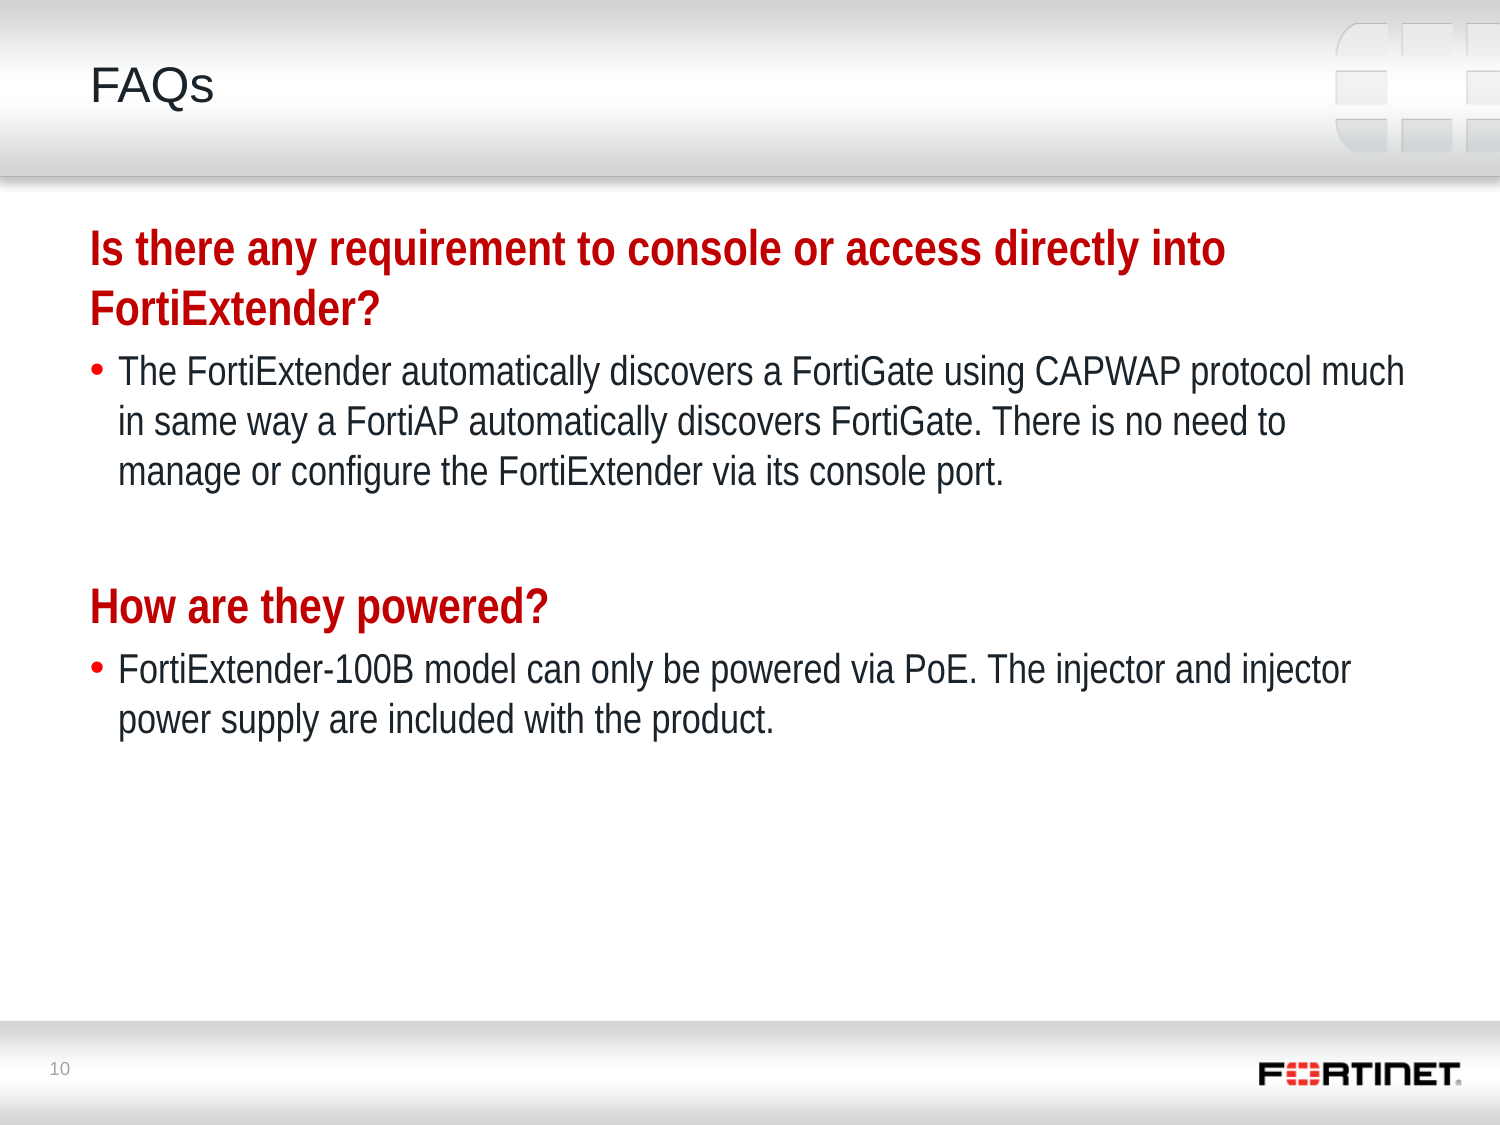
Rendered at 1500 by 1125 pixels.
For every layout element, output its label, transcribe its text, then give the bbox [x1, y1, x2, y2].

title FAQs [75, 45, 1425, 138]
list Is there any requirement to console or access directly into FortiExtender? The FortiExtender automatically discovers a FortiGate using CAPWAP protocol much in same way a FortiAP automatically discovers FortiGate. There is no need to manage or configure the FortiExtender via its console port. How are they powered? FortiExtender-100B model can only be powered via PoE. The injector and injector power supply are included with the product. [75, 208, 1425, 976]
picture [0, 0, 1500, 1125]
